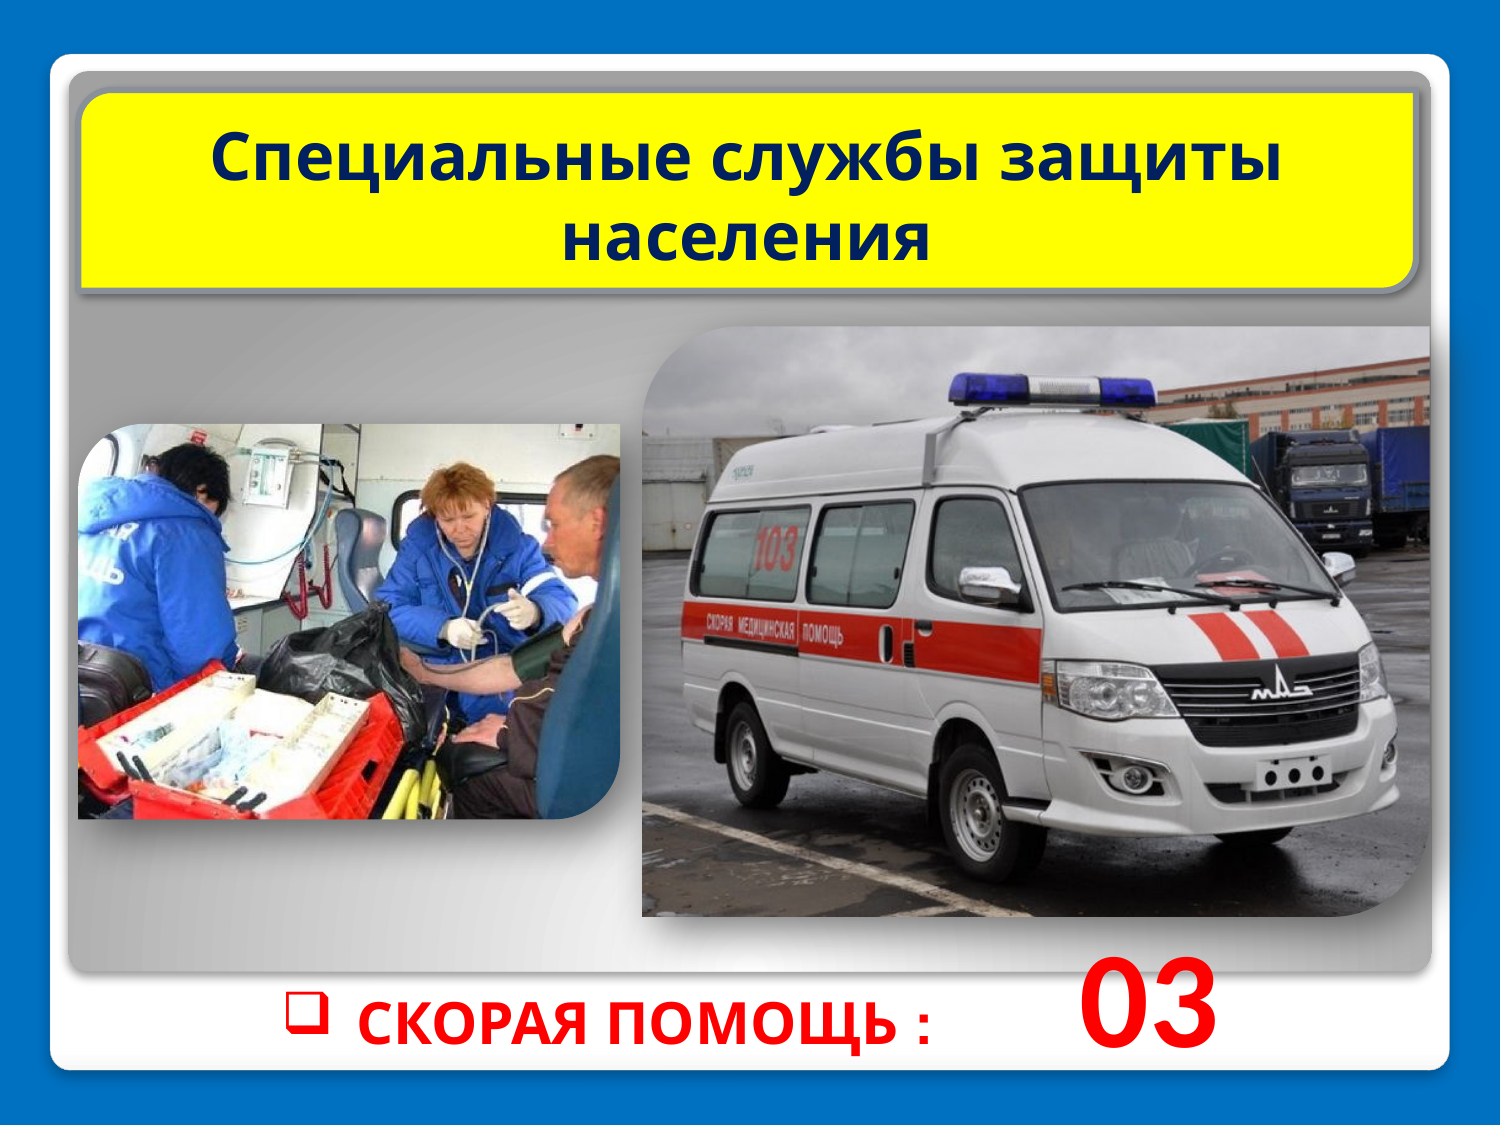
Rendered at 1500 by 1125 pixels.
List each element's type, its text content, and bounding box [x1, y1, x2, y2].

text_box Специальные службы защиты населения [78, 89, 1417, 291]
picture [641, 326, 1430, 918]
picture [77, 423, 621, 820]
text_box 03 [1064, 930, 1234, 1083]
title СКОРАЯ ПОМОЩЬ : [61, 905, 1064, 1064]
